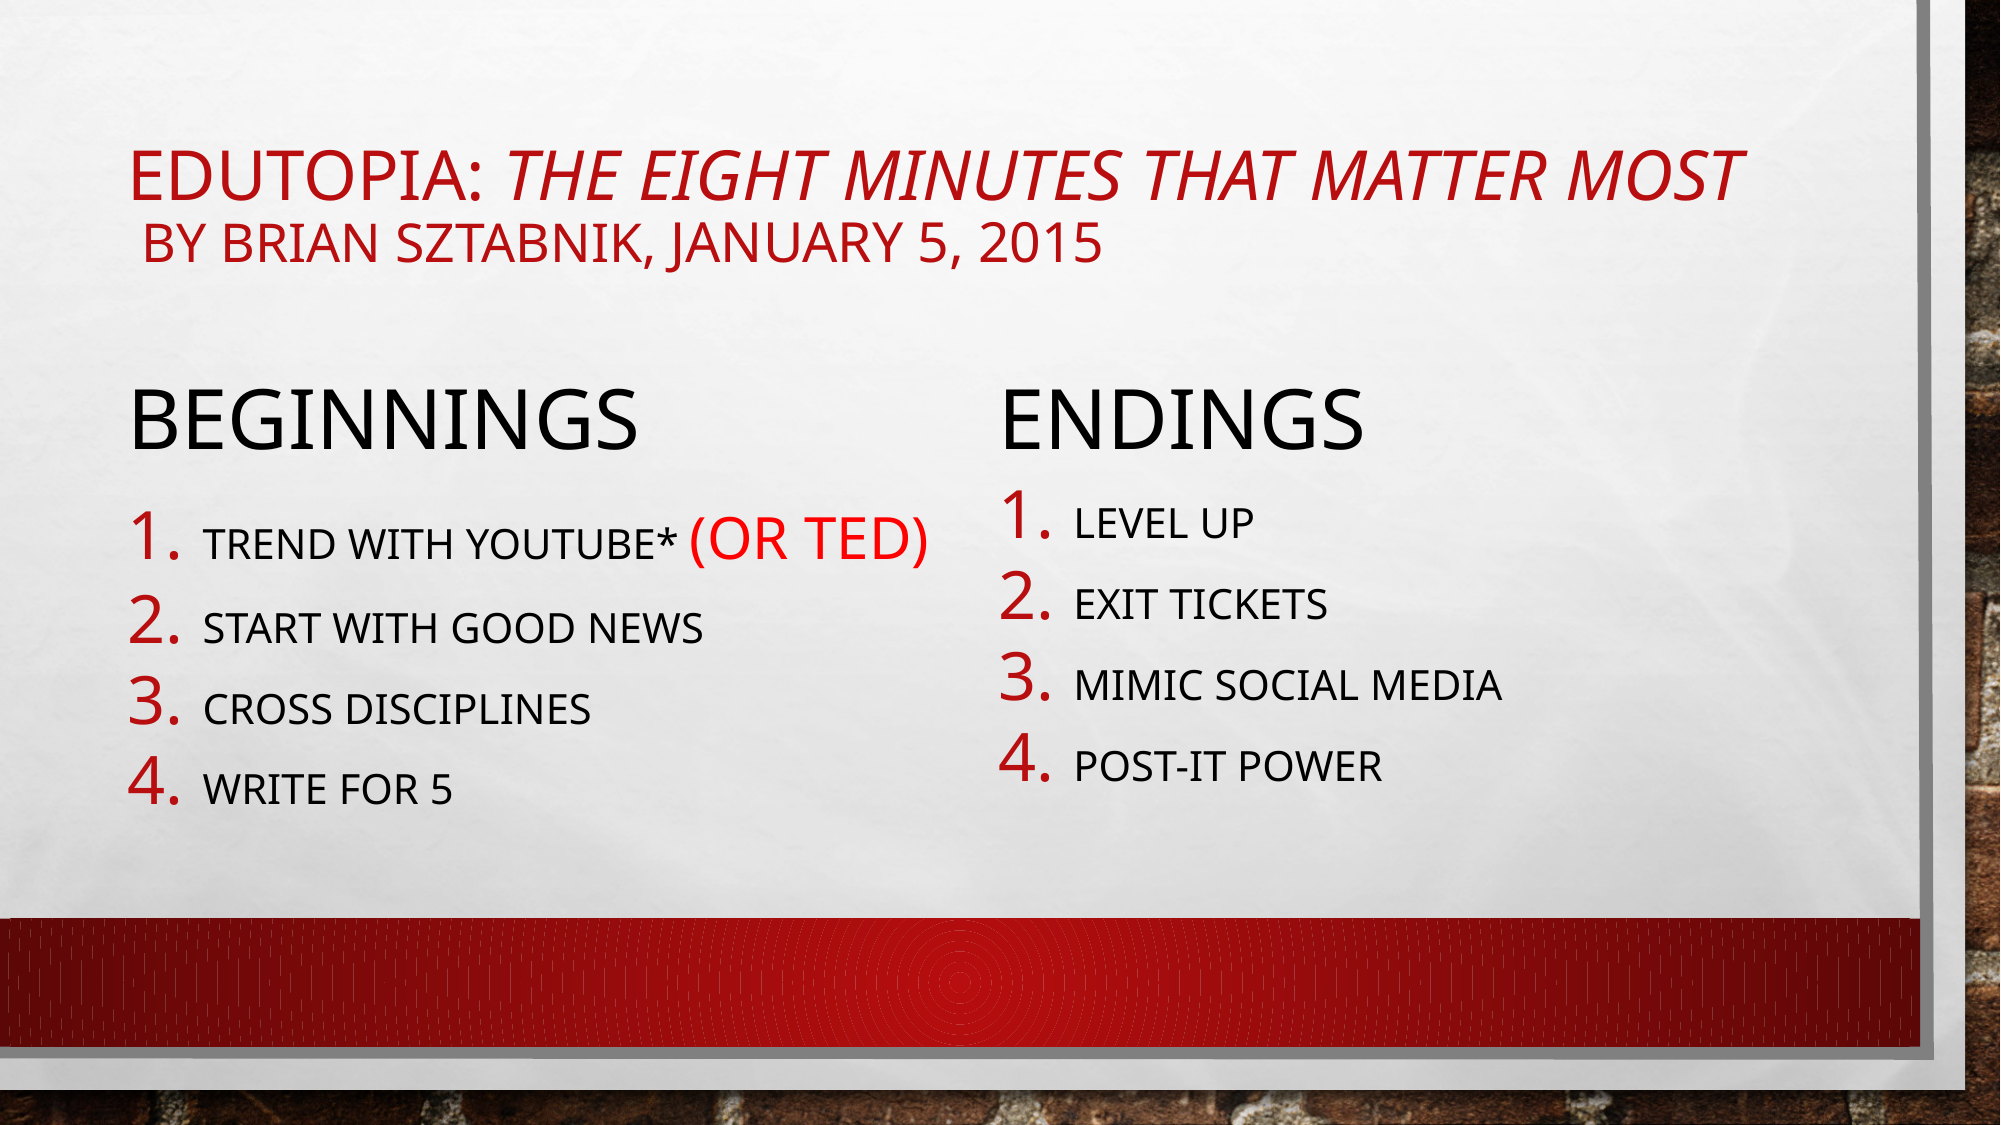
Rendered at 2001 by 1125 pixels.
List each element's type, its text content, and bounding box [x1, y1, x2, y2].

list BEGINNINGs Trend with YOuTube* (or TED) Start with Good News Cross disciplines Write for 5 [112, 338, 948, 882]
list Endings Level up Exit Tickets Mimic Social Media Post-it power [983, 338, 1818, 882]
picture [0, 0, 2000, 1125]
title Edutopia: The Eight Minutes that Matter Most By Brian Sztabnik, January 5, 2015 [112, 112, 1818, 303]
